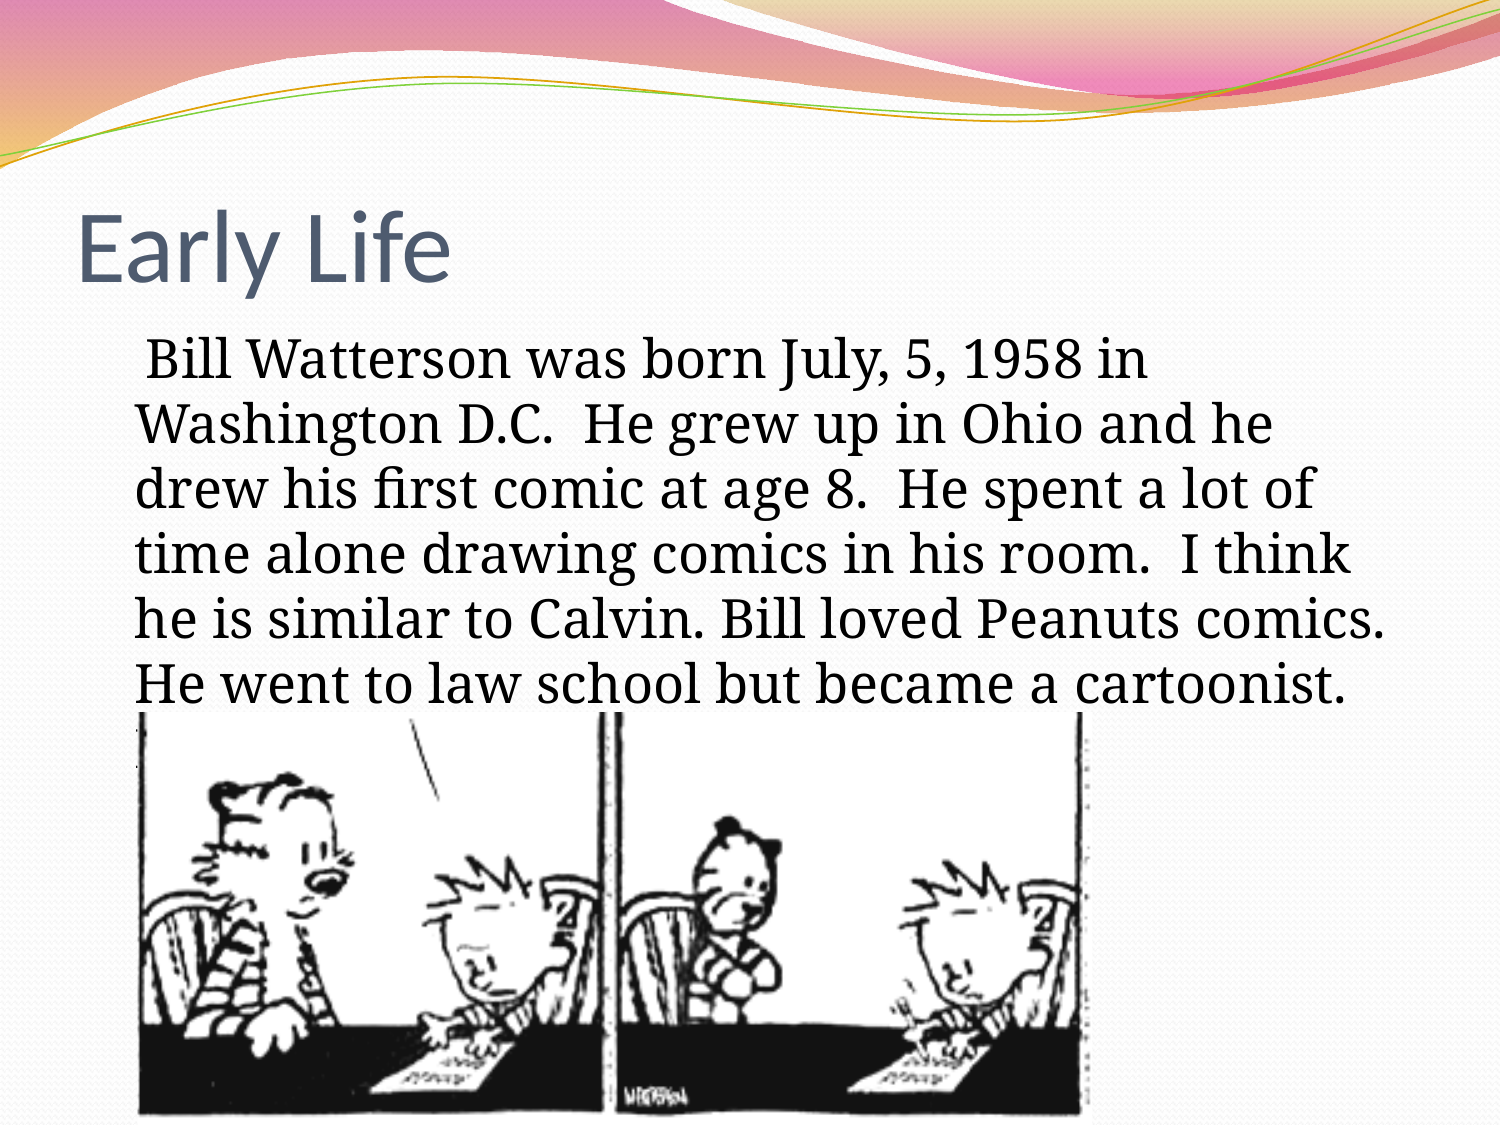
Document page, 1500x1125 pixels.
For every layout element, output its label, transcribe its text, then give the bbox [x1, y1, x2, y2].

list Bill Watterson was born July, 5, 1958 in Washington D.C. He grew up in Ohio and he drew his first comic at age 8. He spent a lot of time alone drawing comics in his room. I think he is similar to Calvin. Bill loved Peanuts comics. He went to law school but became a cartoonist. He went to Ohio’s Kenyon College. [75, 317, 1425, 1038]
picture [137, 712, 1093, 1125]
title Early Life [75, 115, 1425, 303]
